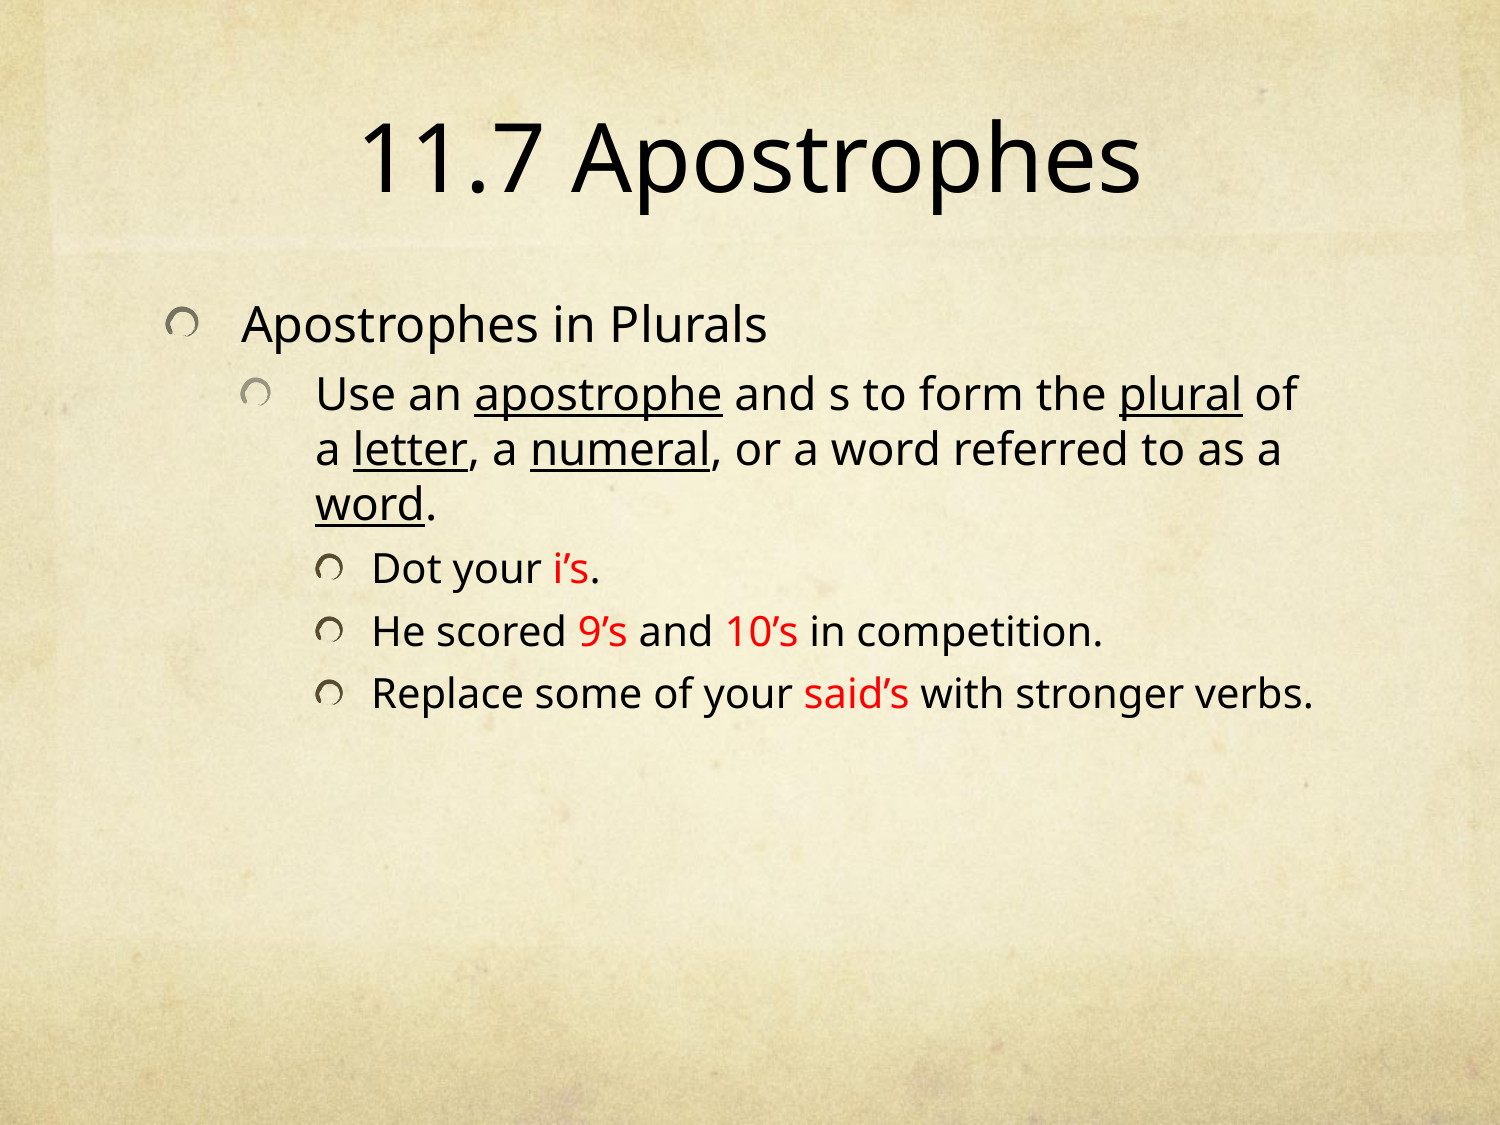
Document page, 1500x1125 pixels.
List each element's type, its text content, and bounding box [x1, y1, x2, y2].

list Apostrophes in Plurals Use an apostrophe and s to form the plural of a letter, a numeral, or a word referred to as a word. Dot your i’s. He scored 9’s and 10’s in competition. Replace some of your said’s with stronger verbs. [150, 284, 1350, 950]
title 11.7 Apostrophes [150, 82, 1350, 225]
picture [0, 0, 1500, 1125]
